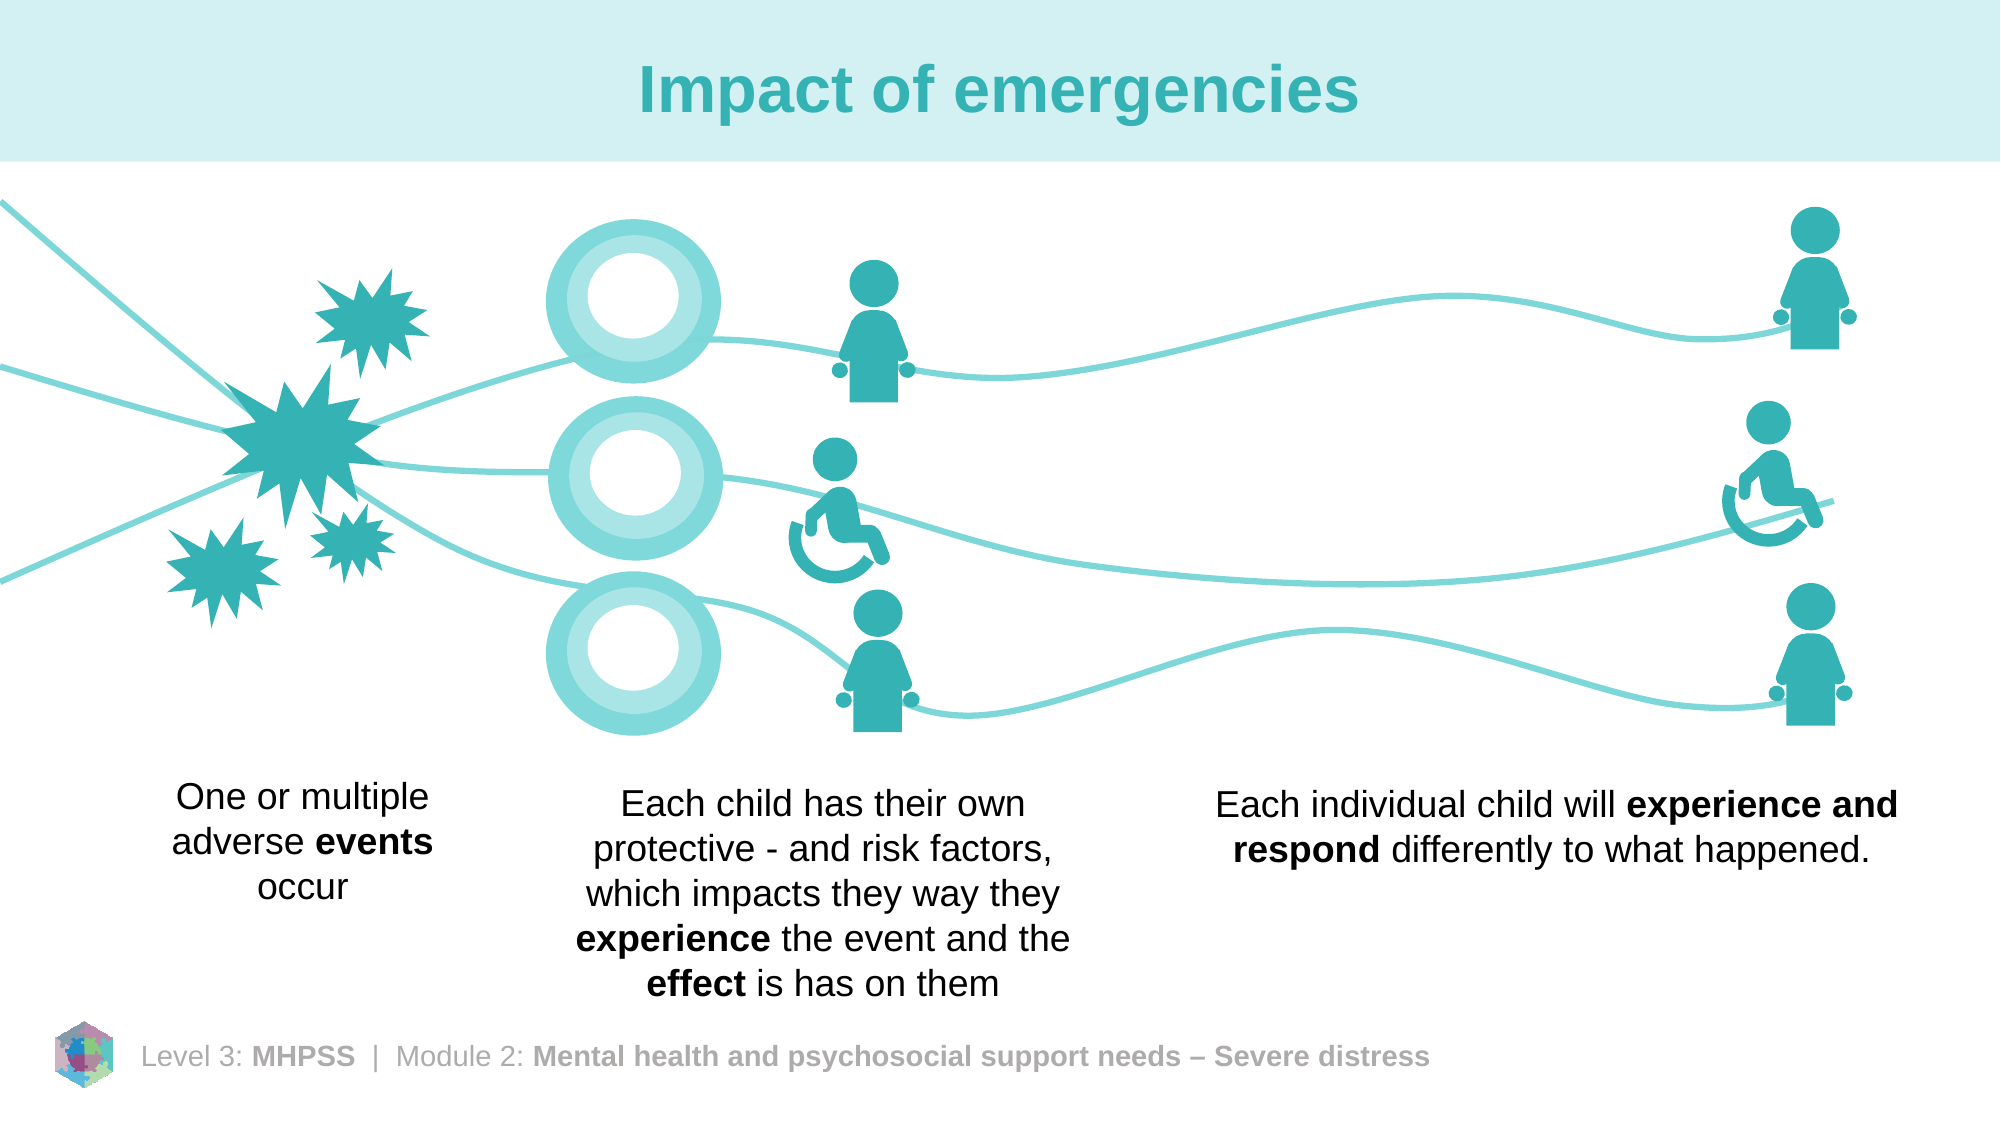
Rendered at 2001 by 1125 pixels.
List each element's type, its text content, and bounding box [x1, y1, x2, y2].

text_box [830, 259, 918, 403]
picture [55, 1021, 113, 1088]
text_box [794, 437, 893, 578]
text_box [1771, 206, 1859, 350]
text_box Each individual child will experience and respond differently to what happened. [1194, 772, 1920, 878]
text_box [1728, 400, 1827, 541]
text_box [1767, 582, 1855, 726]
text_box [0, 201, 1842, 716]
text_box Each child has their own protective - and risk factors, which impacts they way they experience the event and the effect is has on them [530, 771, 1117, 1012]
text_box One or multiple adverse events occur [153, 764, 452, 915]
title Impact of emergencies [137, 19, 1863, 163]
text_box [589, 727, 678, 738]
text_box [834, 589, 921, 733]
